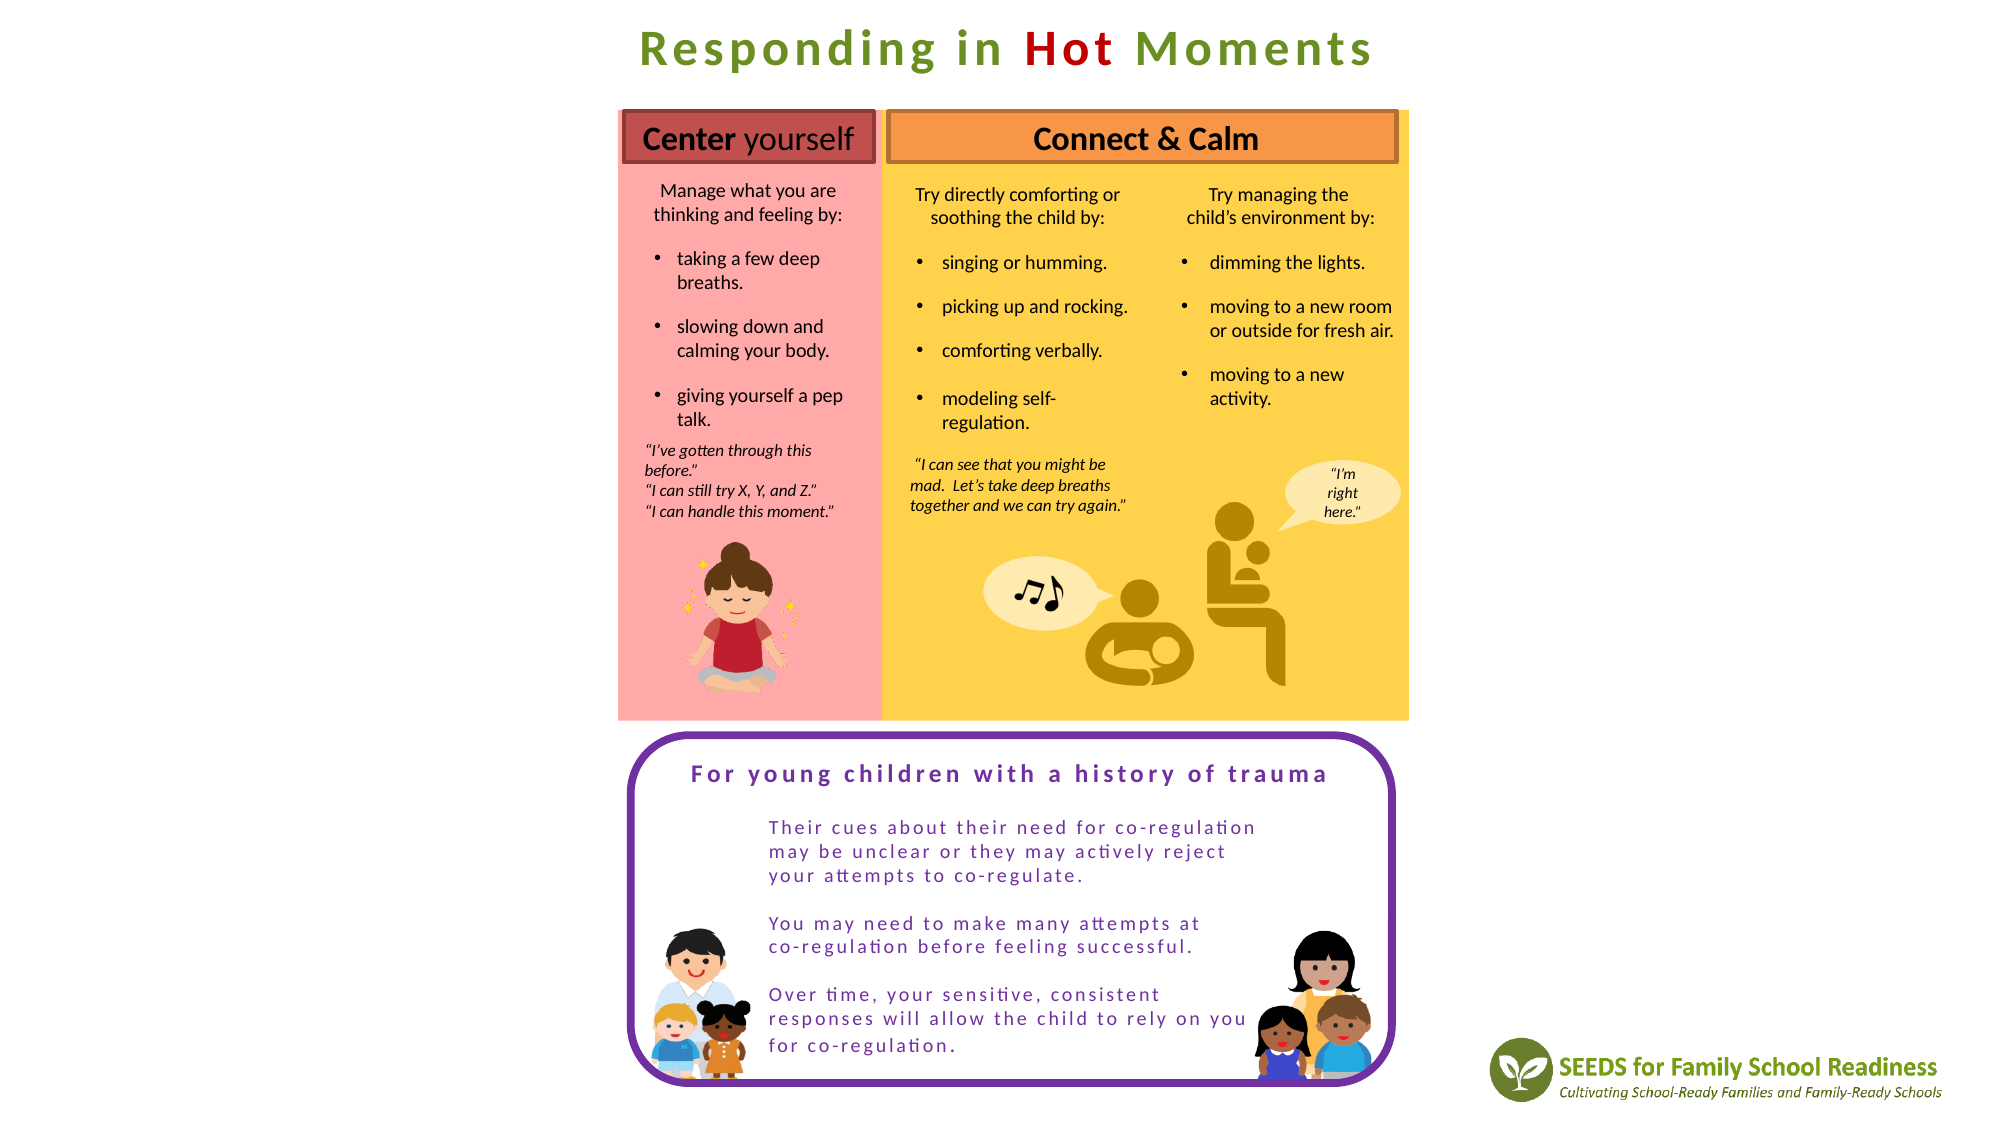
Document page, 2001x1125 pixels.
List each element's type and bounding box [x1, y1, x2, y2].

picture [1487, 1035, 1955, 1111]
picture [681, 542, 799, 693]
picture [1011, 572, 1071, 615]
picture [650, 928, 751, 1079]
picture [1250, 928, 1372, 1079]
